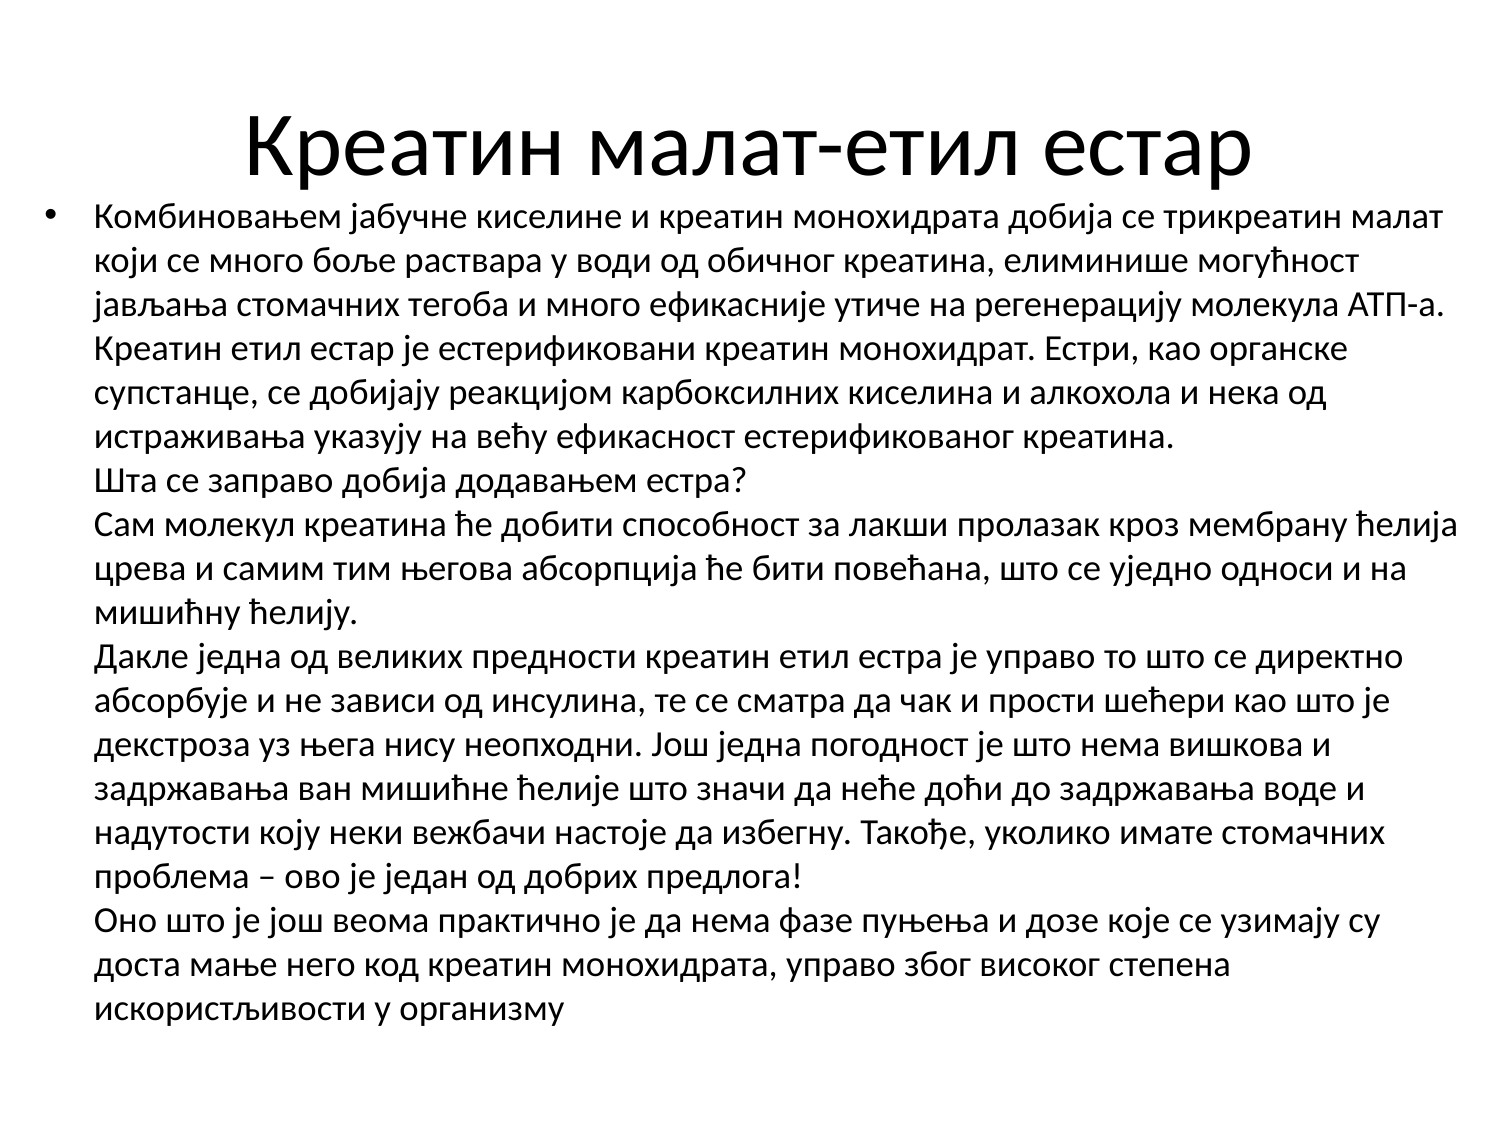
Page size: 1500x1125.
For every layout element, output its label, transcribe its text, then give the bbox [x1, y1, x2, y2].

list Комбиновањем јабучне киселине и креатин монохидрата добија се трикреатин малат који се много боље раствара у води од обичног креатина, елиминише могућност јављања стомачних тегоба и много ефикасније утиче на регенерацију молекула АТП-а. Креатин етил естар је естерификовани креатин монохидрат. Естри, као органске супстанце, се добијају реакцијом карбоксилних киселина и алкохола и нека од истраживања указују на већу ефикасност естерификованог креатина. Шта се заправо добија додавањем естра? Сам молекул креатина ће добити способност за лакши пролазак кроз мембрану ћелија црева и самим тим његова абсорпција ће бити повећана, што се уједно односи и на мишићну ћелију. Дакле једна од великих предности креатин етил естра је управо то што се директно абсорбује и не зависи од инсулина, те се сматра да чак и прости шећери као што је декстроза уз њега нису неопходни. Још једна погодност је што нема вишкова и задржавања ван мишићне ћелије што значи да неће доћи до задржавања воде и надутости коју неки вежбачи настоје да избегну. Такође, уколико имате стомачних проблема – ово је један од добрих предлога! Оно што је још веома практично је да нема фазе пуњења и дозе које се узимају су доста мање него код креатин монохидрата, управо због високог степена искористљивости у организму [29, 184, 1483, 1083]
title Креатин малат-етил естар [75, 45, 1425, 184]
